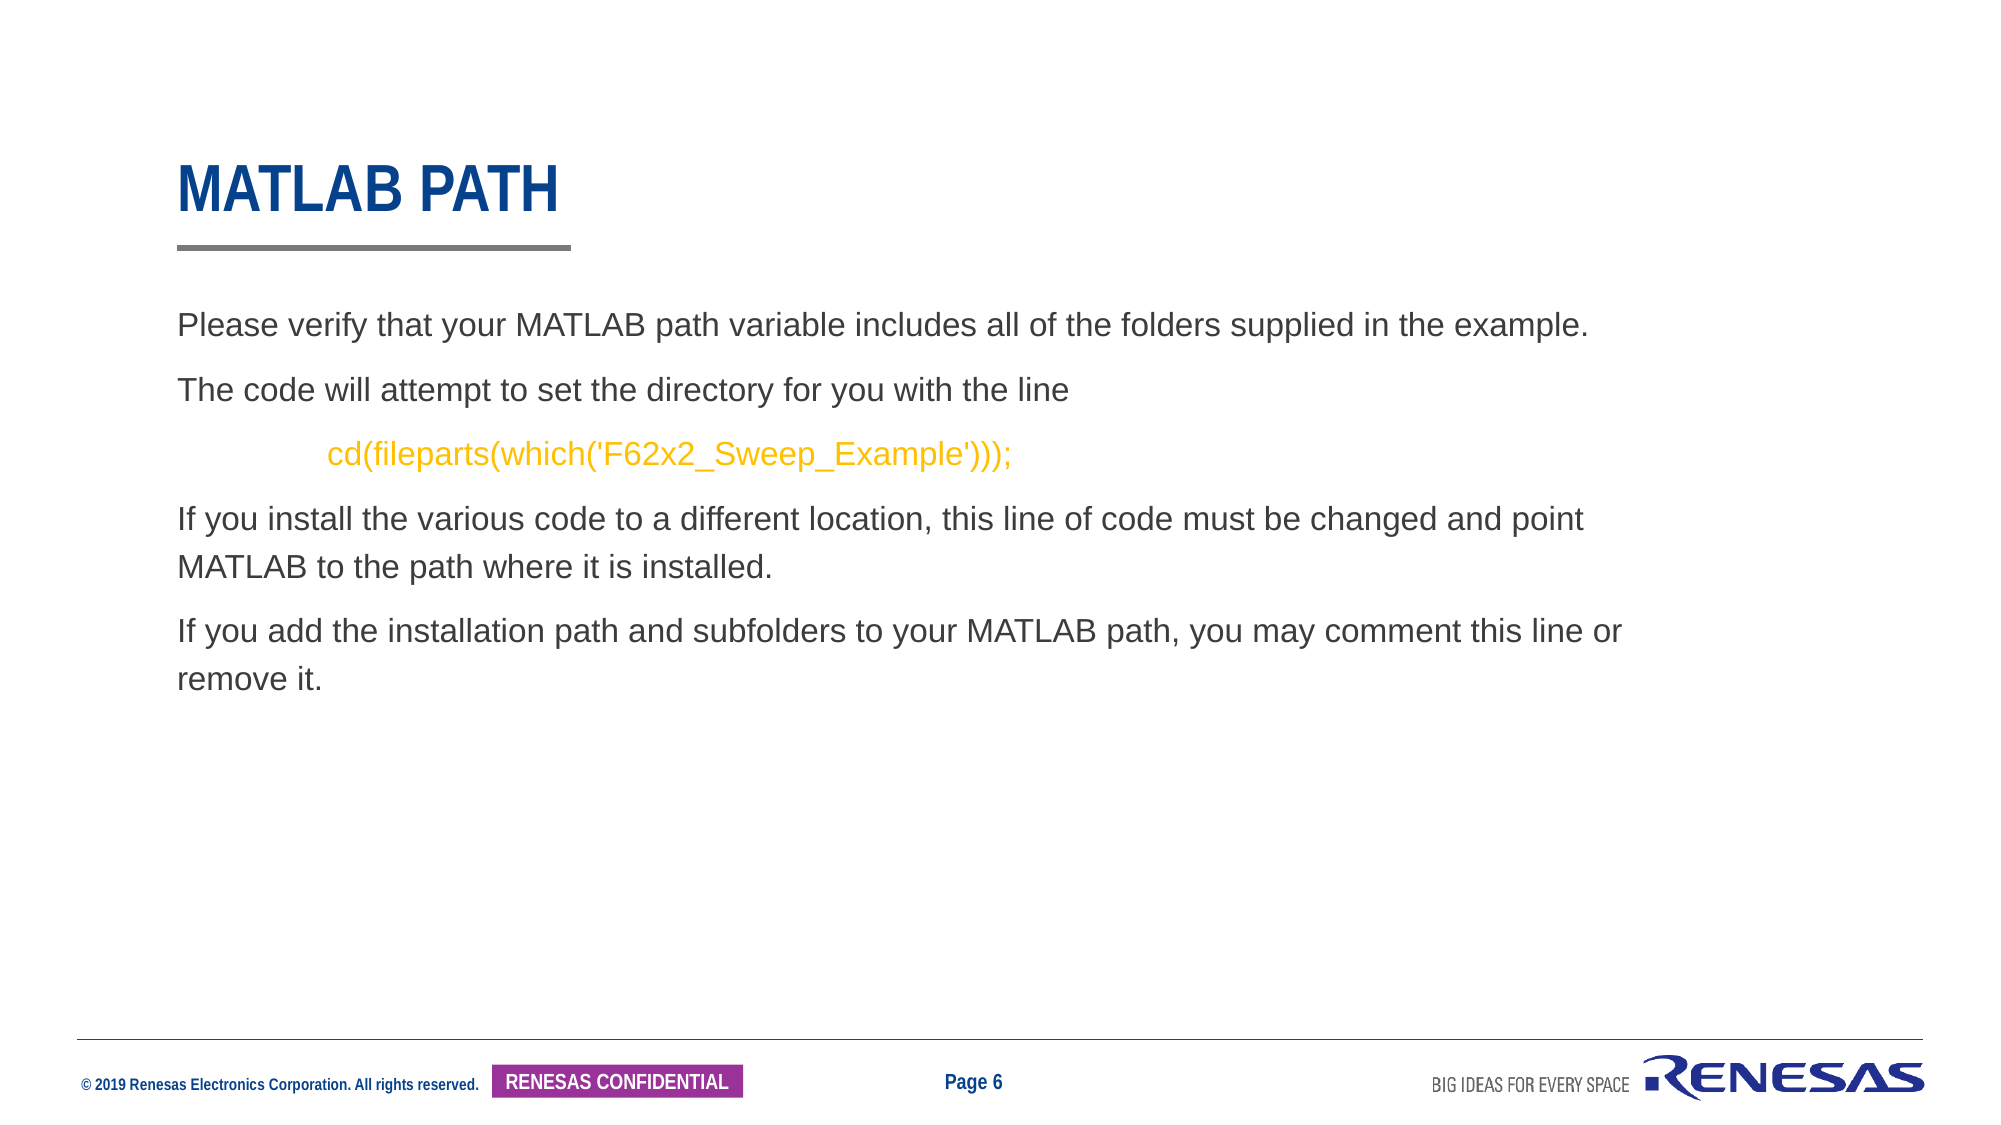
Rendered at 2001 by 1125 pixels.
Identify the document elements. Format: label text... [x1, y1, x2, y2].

slide_number Page 6 [944, 1067, 1056, 1095]
title MATLAB PATH [177, 151, 1654, 227]
picture [1425, 1049, 1933, 1106]
list Please verify that your MATLAB path variable includes all of the folders supplied in the example. The code will attempt to set the directory for you with the line cd(fileparts(which('F62x2_Sweep_Example'))); If you install the various code to a different location, this line of code must be changed and point MATLAB to the path where it is installed. If you add the installation path and subfolders to your MATLAB path, you may comment this line or remove it. [177, 295, 1654, 768]
